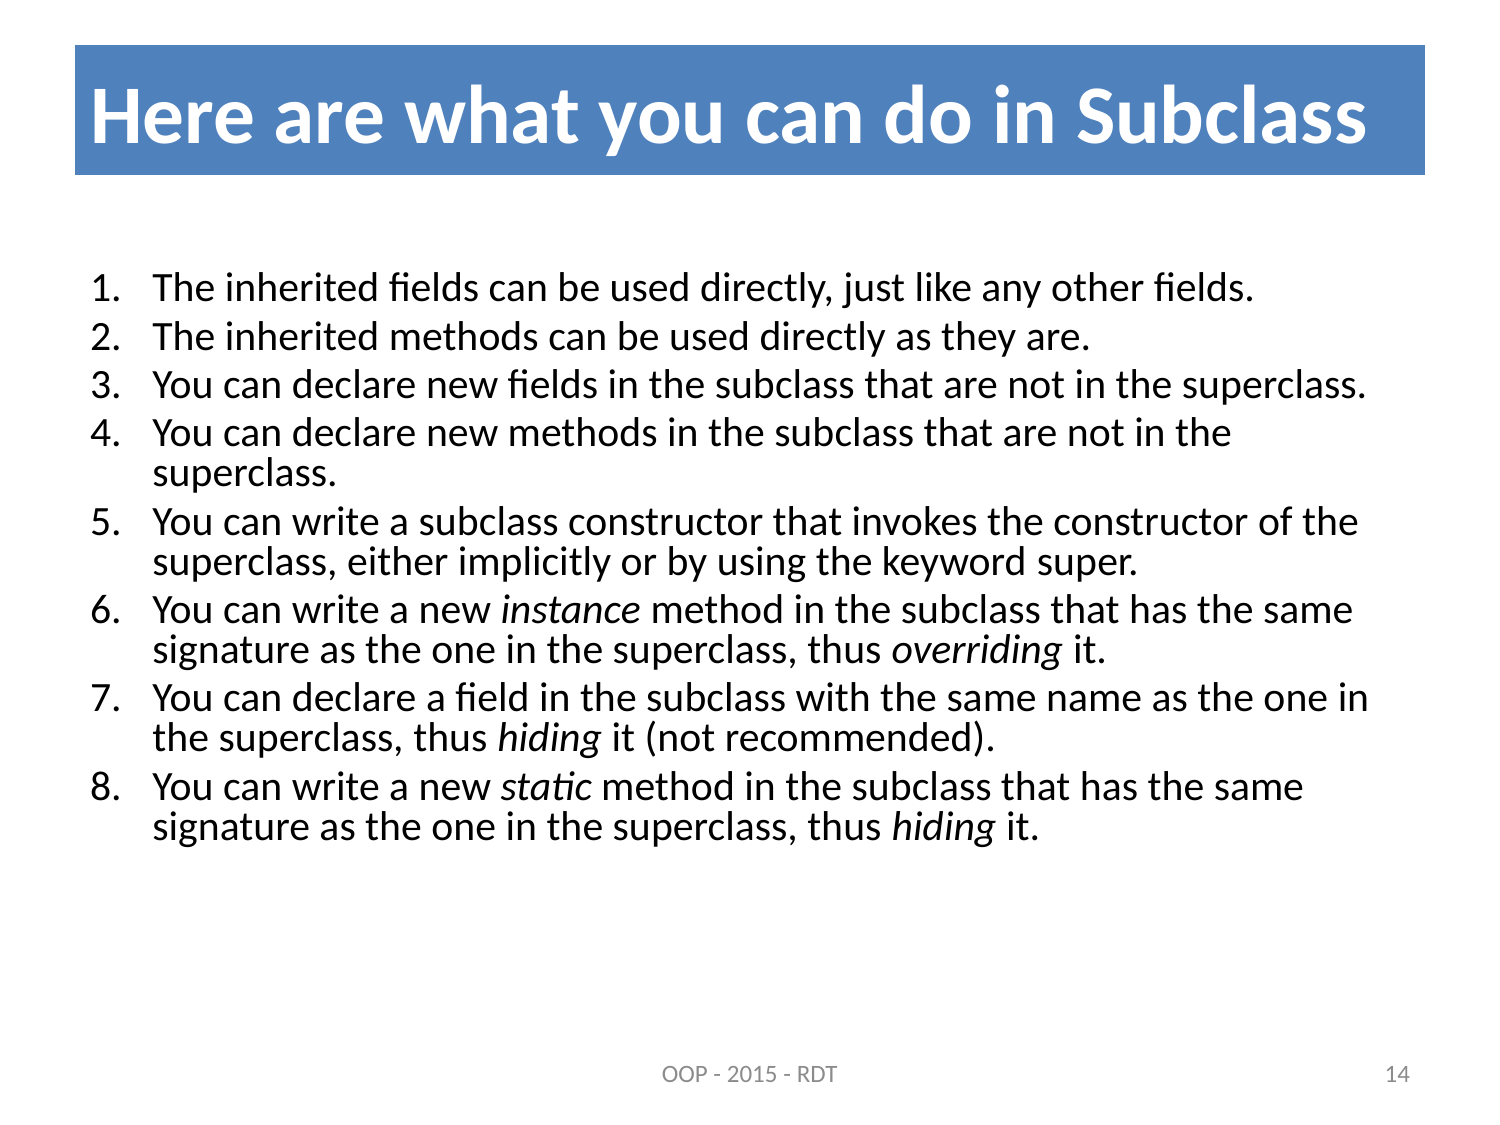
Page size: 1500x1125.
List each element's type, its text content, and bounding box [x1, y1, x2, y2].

title Here are what you can do in Subclass [75, 45, 1425, 175]
list The inherited fields can be used directly, just like any other fields. The inherited methods can be used directly as they are. You can declare new fields in the subclass that are not in the superclass. You can declare new methods in the subclass that are not in the superclass. You can write a subclass constructor that invokes the constructor of the superclass, either implicitly or by using the keyword super. You can write a new instance method in the subclass that has the same signature as the one in the superclass, thus overriding it. You can declare a field in the subclass with the same name as the one in the superclass, thus hiding it (not recommended). You can write a new static method in the subclass that has the same signature as the one in the superclass, thus hiding it. [75, 262, 1425, 1005]
slide_number 14 [1074, 1042, 1425, 1103]
footer OOP - 2015 - RDT [512, 1042, 988, 1103]
